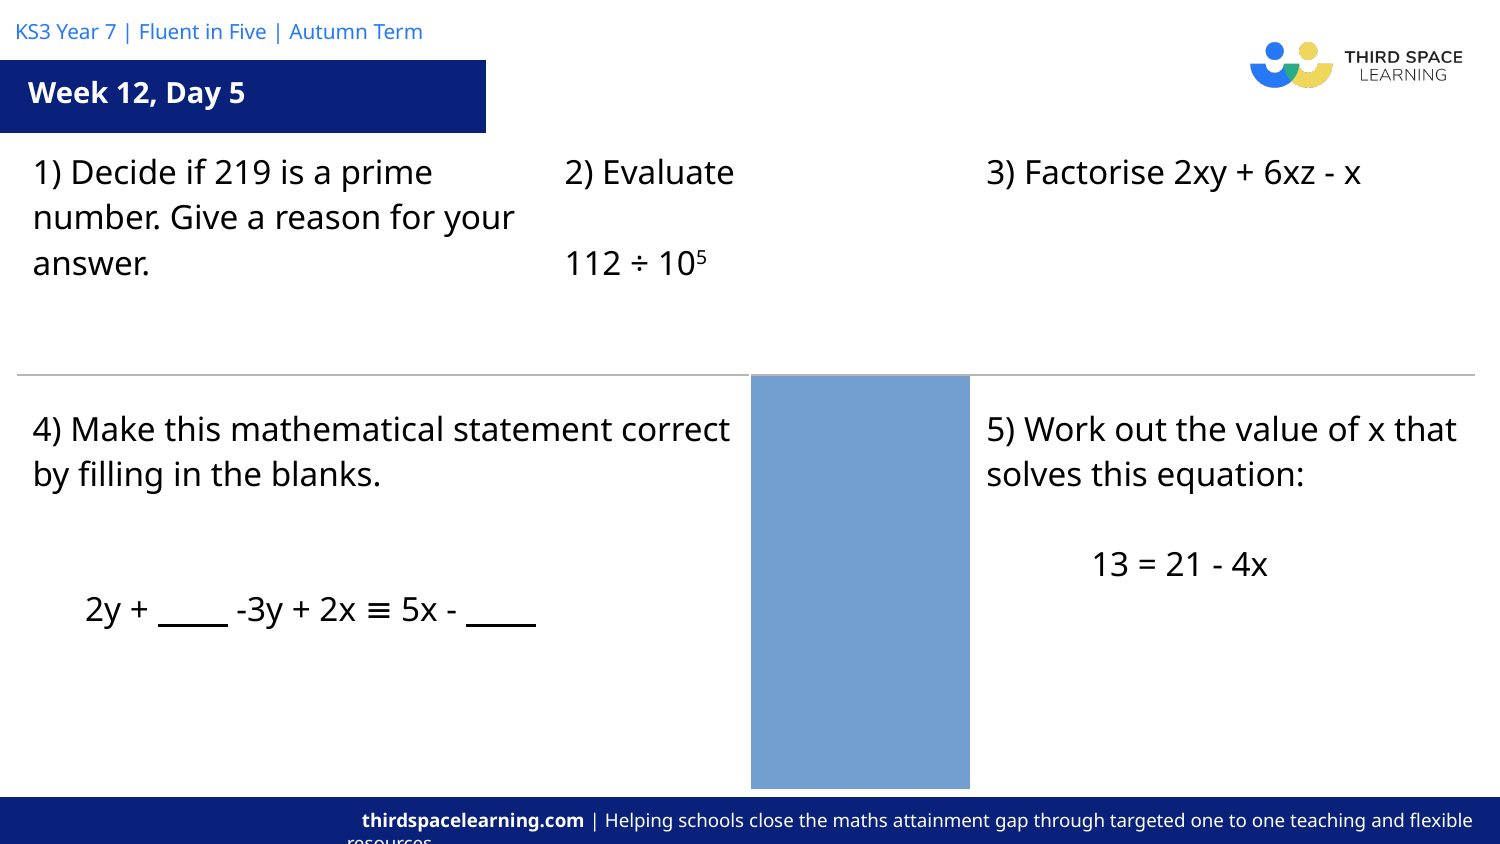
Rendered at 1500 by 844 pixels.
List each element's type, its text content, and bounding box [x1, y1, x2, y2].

table_cell 4) Make this mathematical statement correct by filling in the blanks. 2y + -3y + 2x ≡ 5x - . [19, 376, 749, 788]
table_header 1) Decide if 219 is a prime number. Give a reason for your answer. [19, 142, 549, 374]
picture [1250, 33, 1465, 99]
table_cell 5) Work out the value of x that solves this equation: 13 = 21 - 4x [972, 376, 1474, 788]
text_box Week 12, Day 5 [13, 59, 383, 125]
table_header 3) Factorise 2xy + 6xz - x [972, 142, 1474, 374]
table_header 2) Evaluate 112 ÷ 105 [550, 142, 970, 374]
